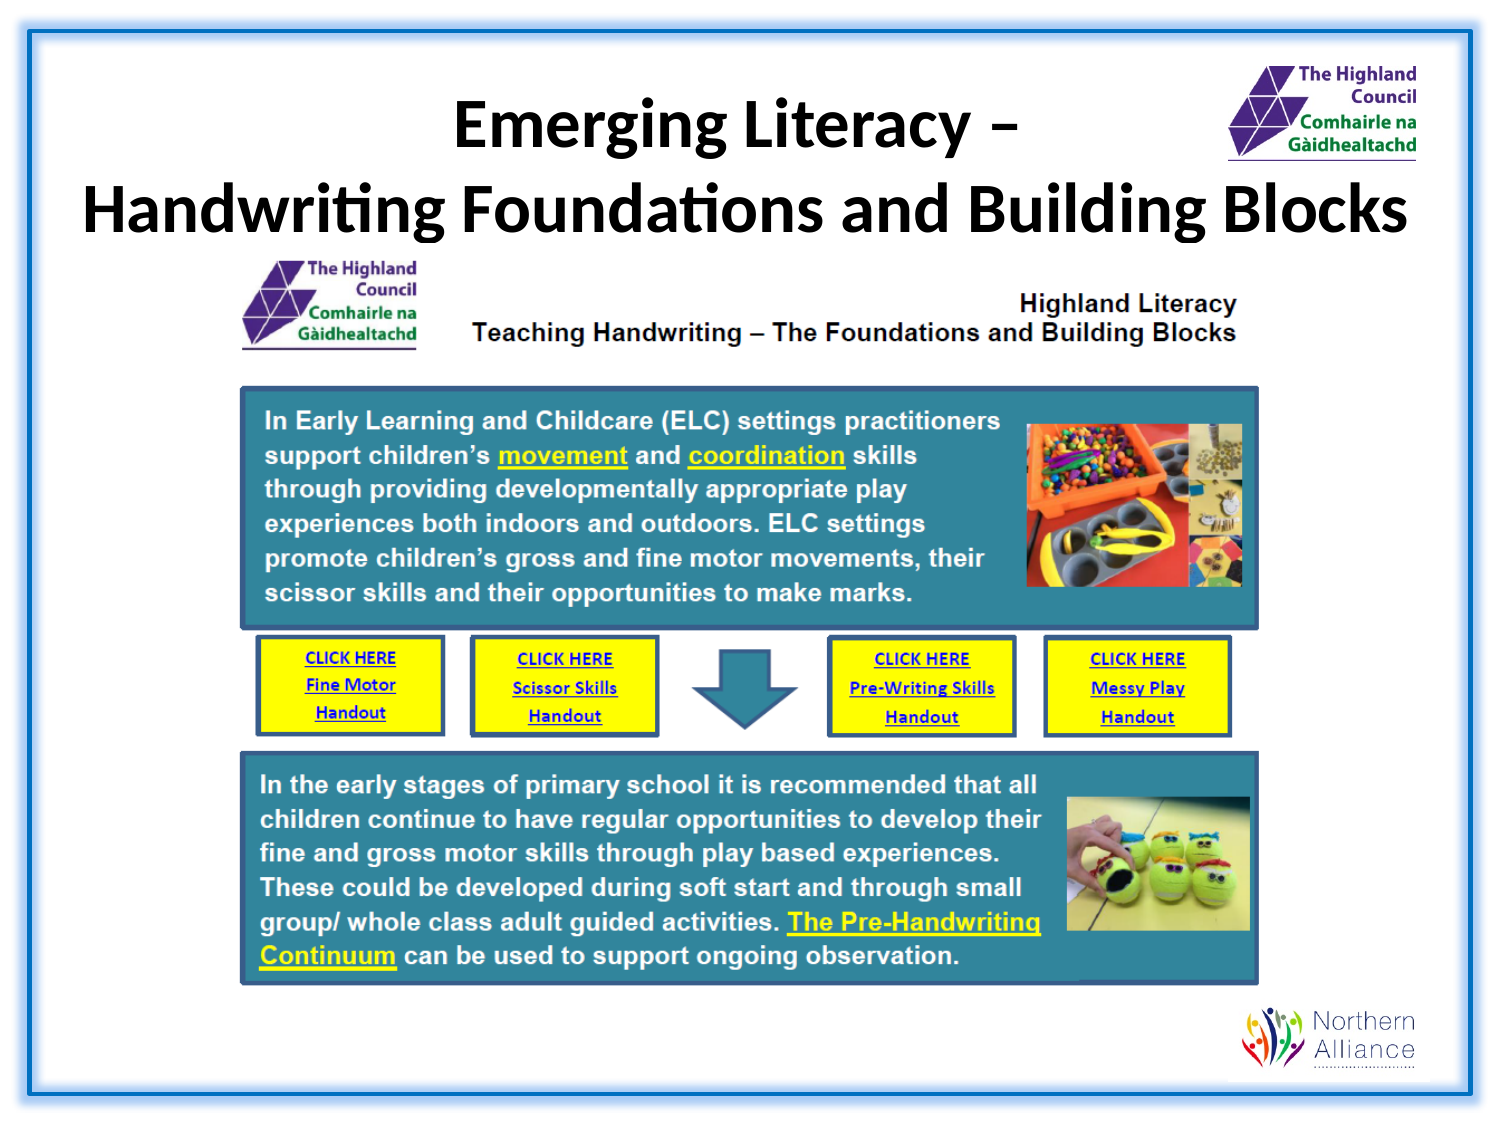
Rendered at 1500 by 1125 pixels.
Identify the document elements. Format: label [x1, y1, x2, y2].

picture [231, 243, 1430, 1082]
picture [1227, 66, 1416, 162]
text_box [27, 29, 1473, 1096]
